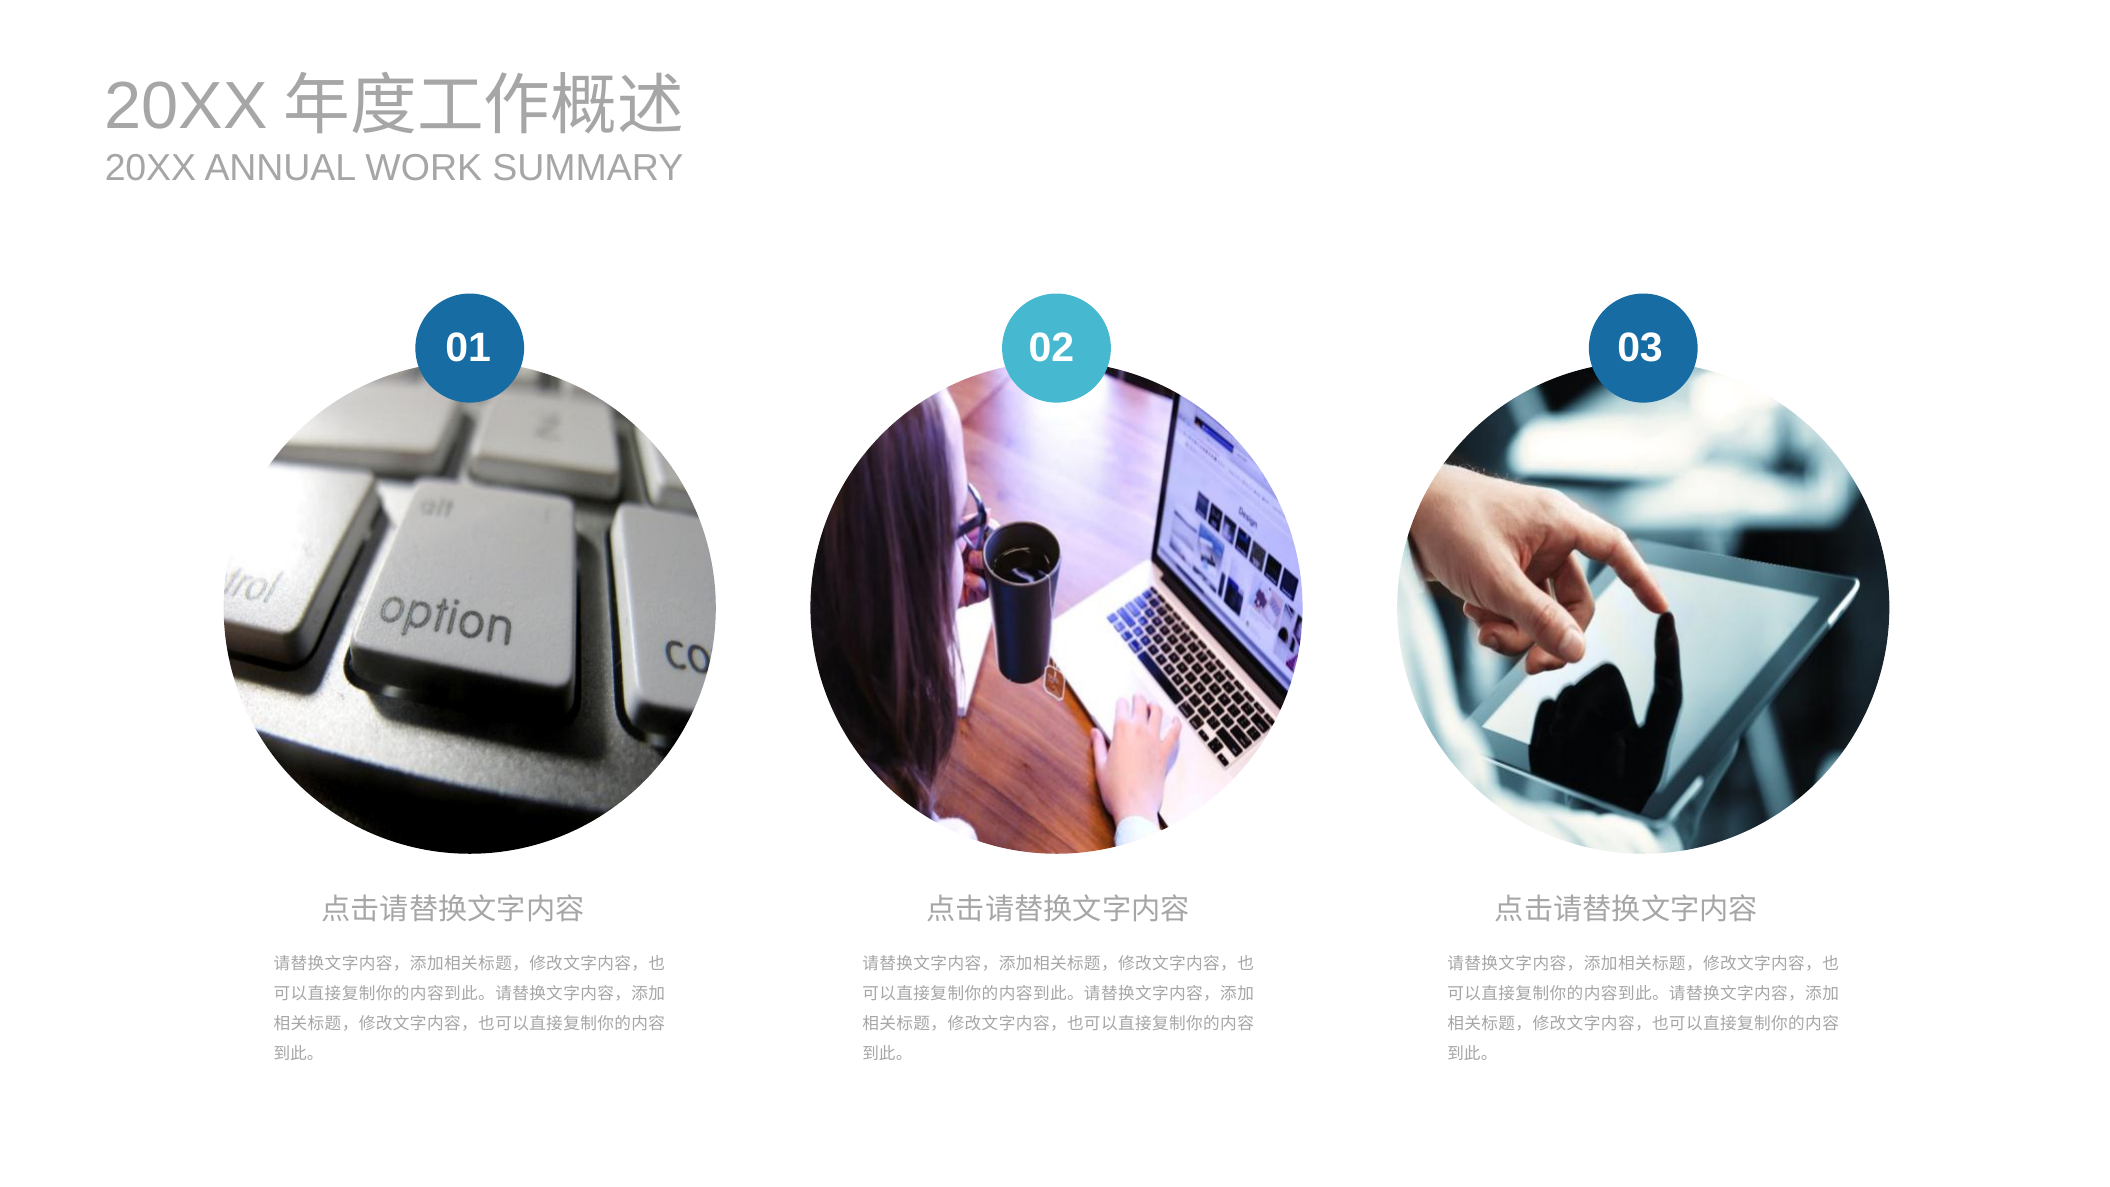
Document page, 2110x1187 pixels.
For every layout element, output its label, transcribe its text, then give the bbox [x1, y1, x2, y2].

text_box 请替换文字内容，添加相关标题，修改文字内容，也可以直接复制你的内容到此。请替换文字内容，添加相关标题，修改文字内容，也可以直接复制你的内容到此。 [862, 942, 1255, 1063]
text_box 20XX年度工作概述 [104, 61, 692, 142]
text_box [222, 366, 717, 855]
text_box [1002, 293, 1111, 403]
text_box 点击请替换文字内容 [1495, 890, 1759, 926]
text_box [1396, 366, 1891, 855]
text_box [415, 293, 525, 403]
text_box [809, 366, 1304, 855]
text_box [1588, 293, 1698, 403]
text_box 点击请替换文字内容 [321, 890, 585, 926]
text_box 点击请替换文字内容 [926, 890, 1191, 926]
text_box 请替换文字内容，添加相关标题，修改文字内容，也可以直接复制你的内容到此。请替换文字内容，添加相关标题，修改文字内容，也可以直接复制你的内容到此。 [273, 942, 666, 1063]
text_box 请替换文字内容，添加相关标题，修改文字内容，也可以直接复制你的内容到此。请替换文字内容，添加相关标题，修改文字内容，也可以直接复制你的内容到此。 [1447, 942, 1840, 1063]
text_box 20XX ANNUAL WORK SUMMARY [104, 142, 692, 188]
